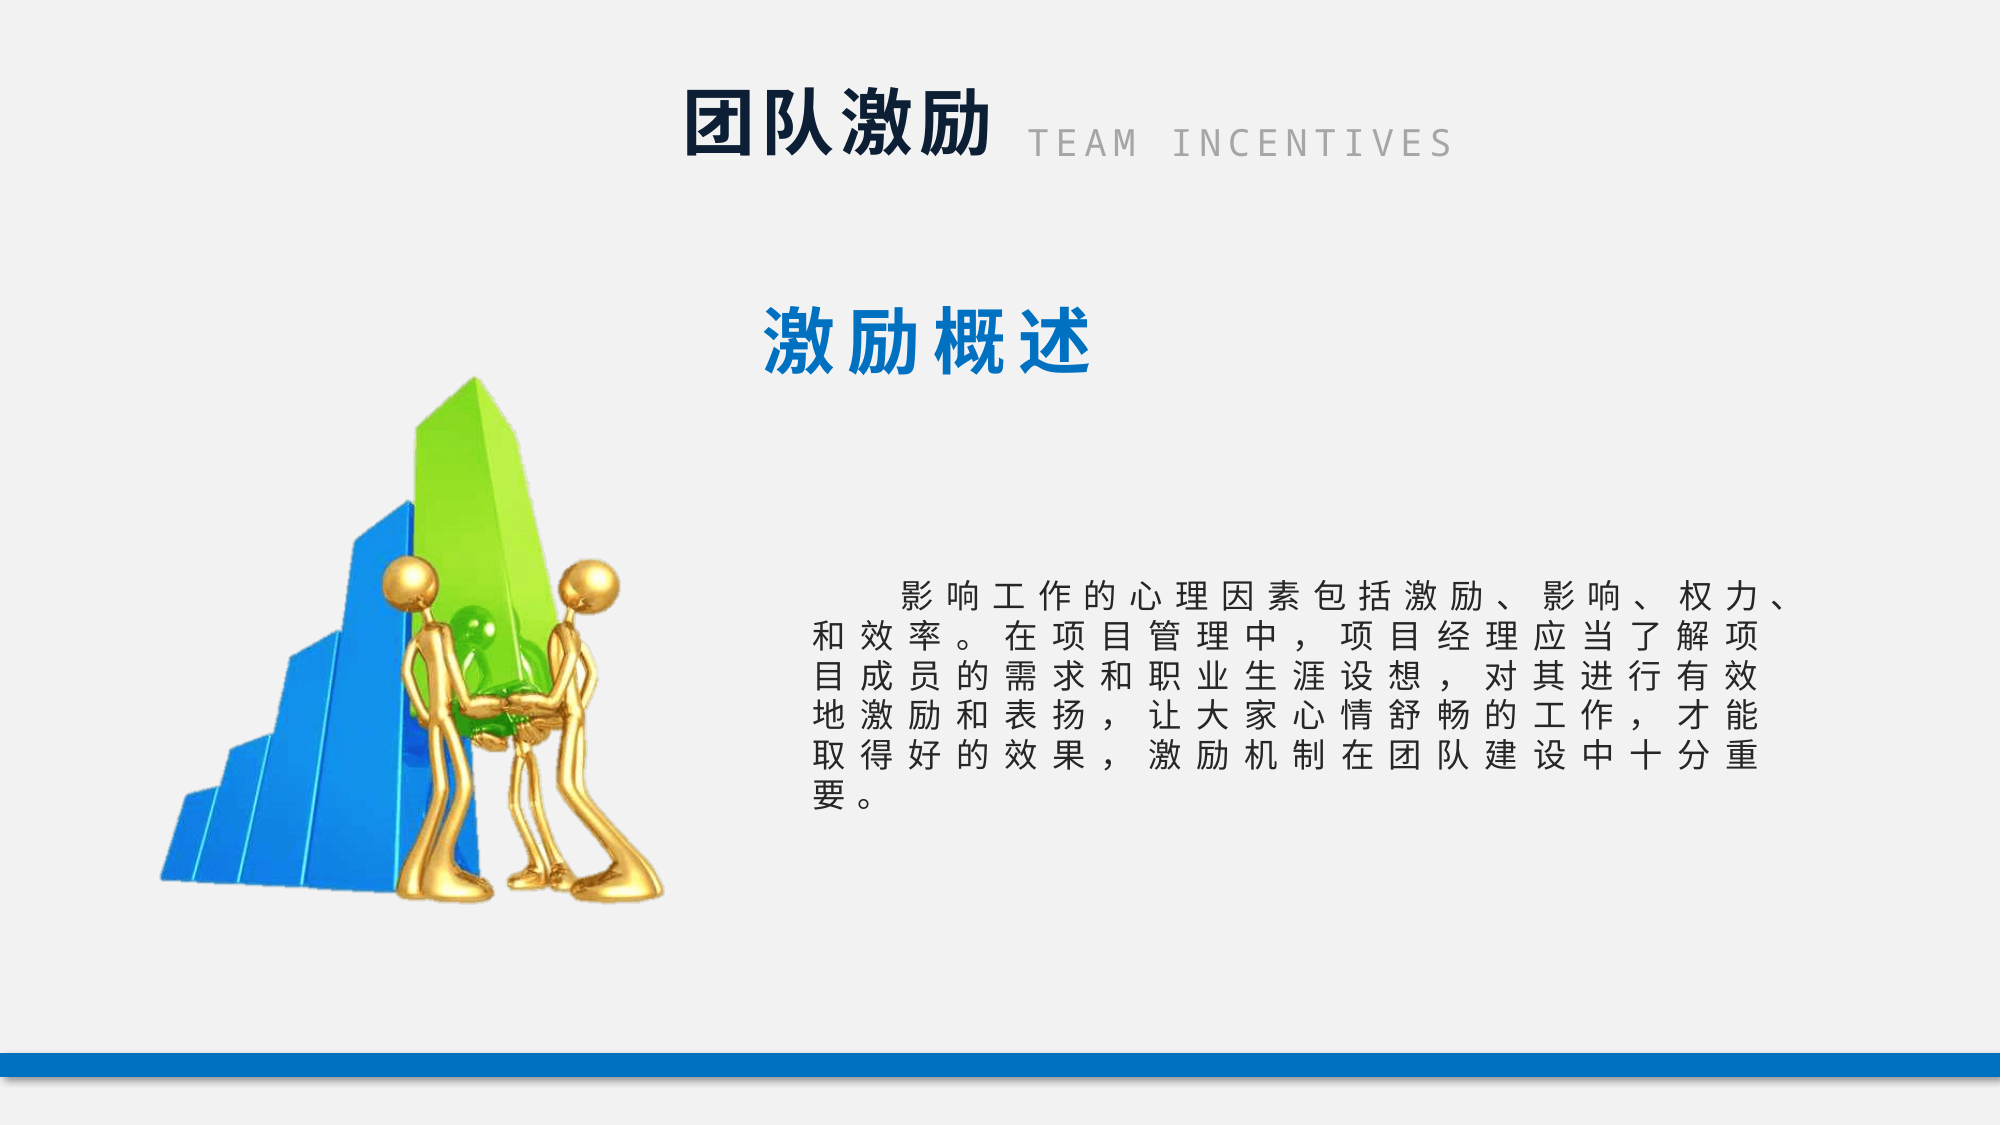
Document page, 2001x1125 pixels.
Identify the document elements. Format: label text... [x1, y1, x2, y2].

text_box 影响工作的心理因素包括激励、影响、权力、和效率。在项目管理中，项目经理应当了解项目成员的需求和职业生涯设想，对其进行有效地激励和表扬，让大家心情舒畅的工作，才能取得好的效果，激励机制在团队建设中十分重要。 [797, 567, 1786, 822]
text_box [0, 1052, 2000, 1078]
text_box 激励概述 [701, 288, 1107, 391]
picture [151, 362, 700, 912]
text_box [662, 69, 1466, 263]
